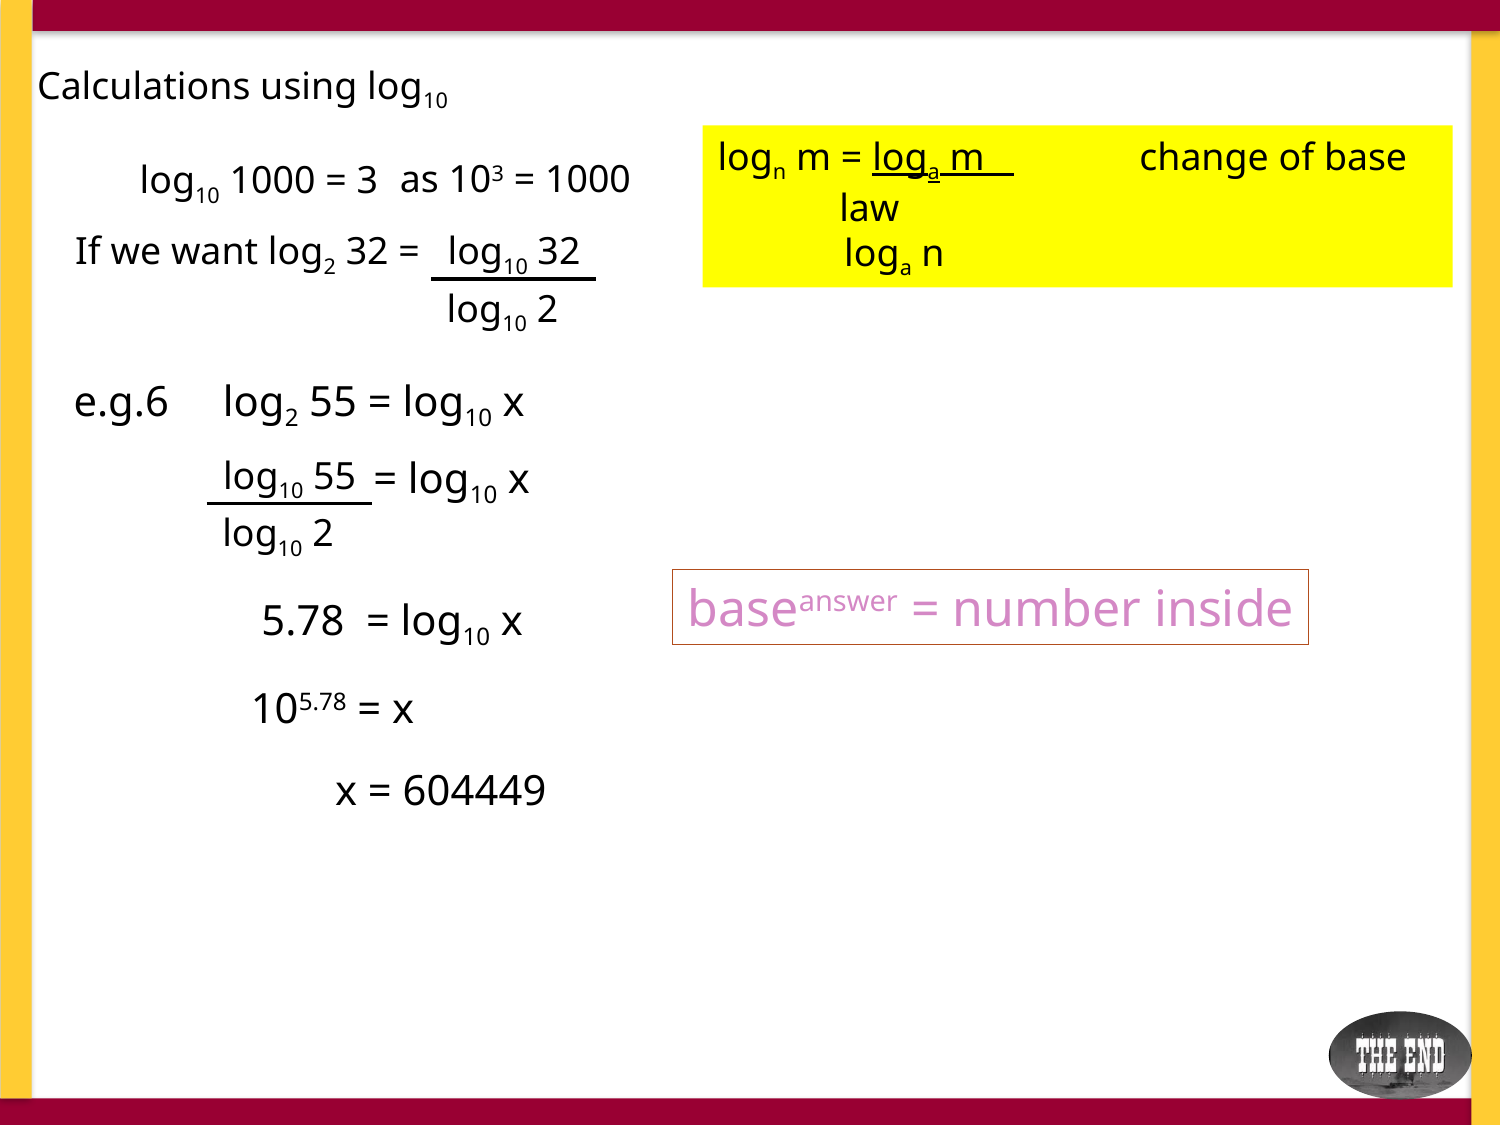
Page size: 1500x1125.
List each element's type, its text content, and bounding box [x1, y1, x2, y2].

text_box If we want log2 32 = [60, 219, 432, 286]
text_box log10 2 [207, 511, 359, 568]
text_box log10 55 [208, 444, 358, 501]
text_box = log10 x [358, 444, 546, 516]
text_box 105.78 = x [236, 674, 430, 739]
picture [1328, 1011, 1472, 1100]
text_box e.g.6 log2 55 = log10 x [58, 366, 540, 439]
text_box Calculations using log10 [22, 54, 463, 121]
text_box as 103 = 1000 [385, 147, 647, 208]
text_box 5.78 = log10 x [246, 586, 538, 658]
text_box log10 1000 = 3 [124, 148, 394, 215]
text_box logn m = loga m change of base law loga n [702, 125, 1453, 288]
text_box baseanswer = number inside [672, 569, 1309, 645]
text_box log10 32 [432, 219, 606, 286]
text_box x = 604449 [320, 756, 562, 822]
text_box log10 2 [431, 286, 584, 344]
